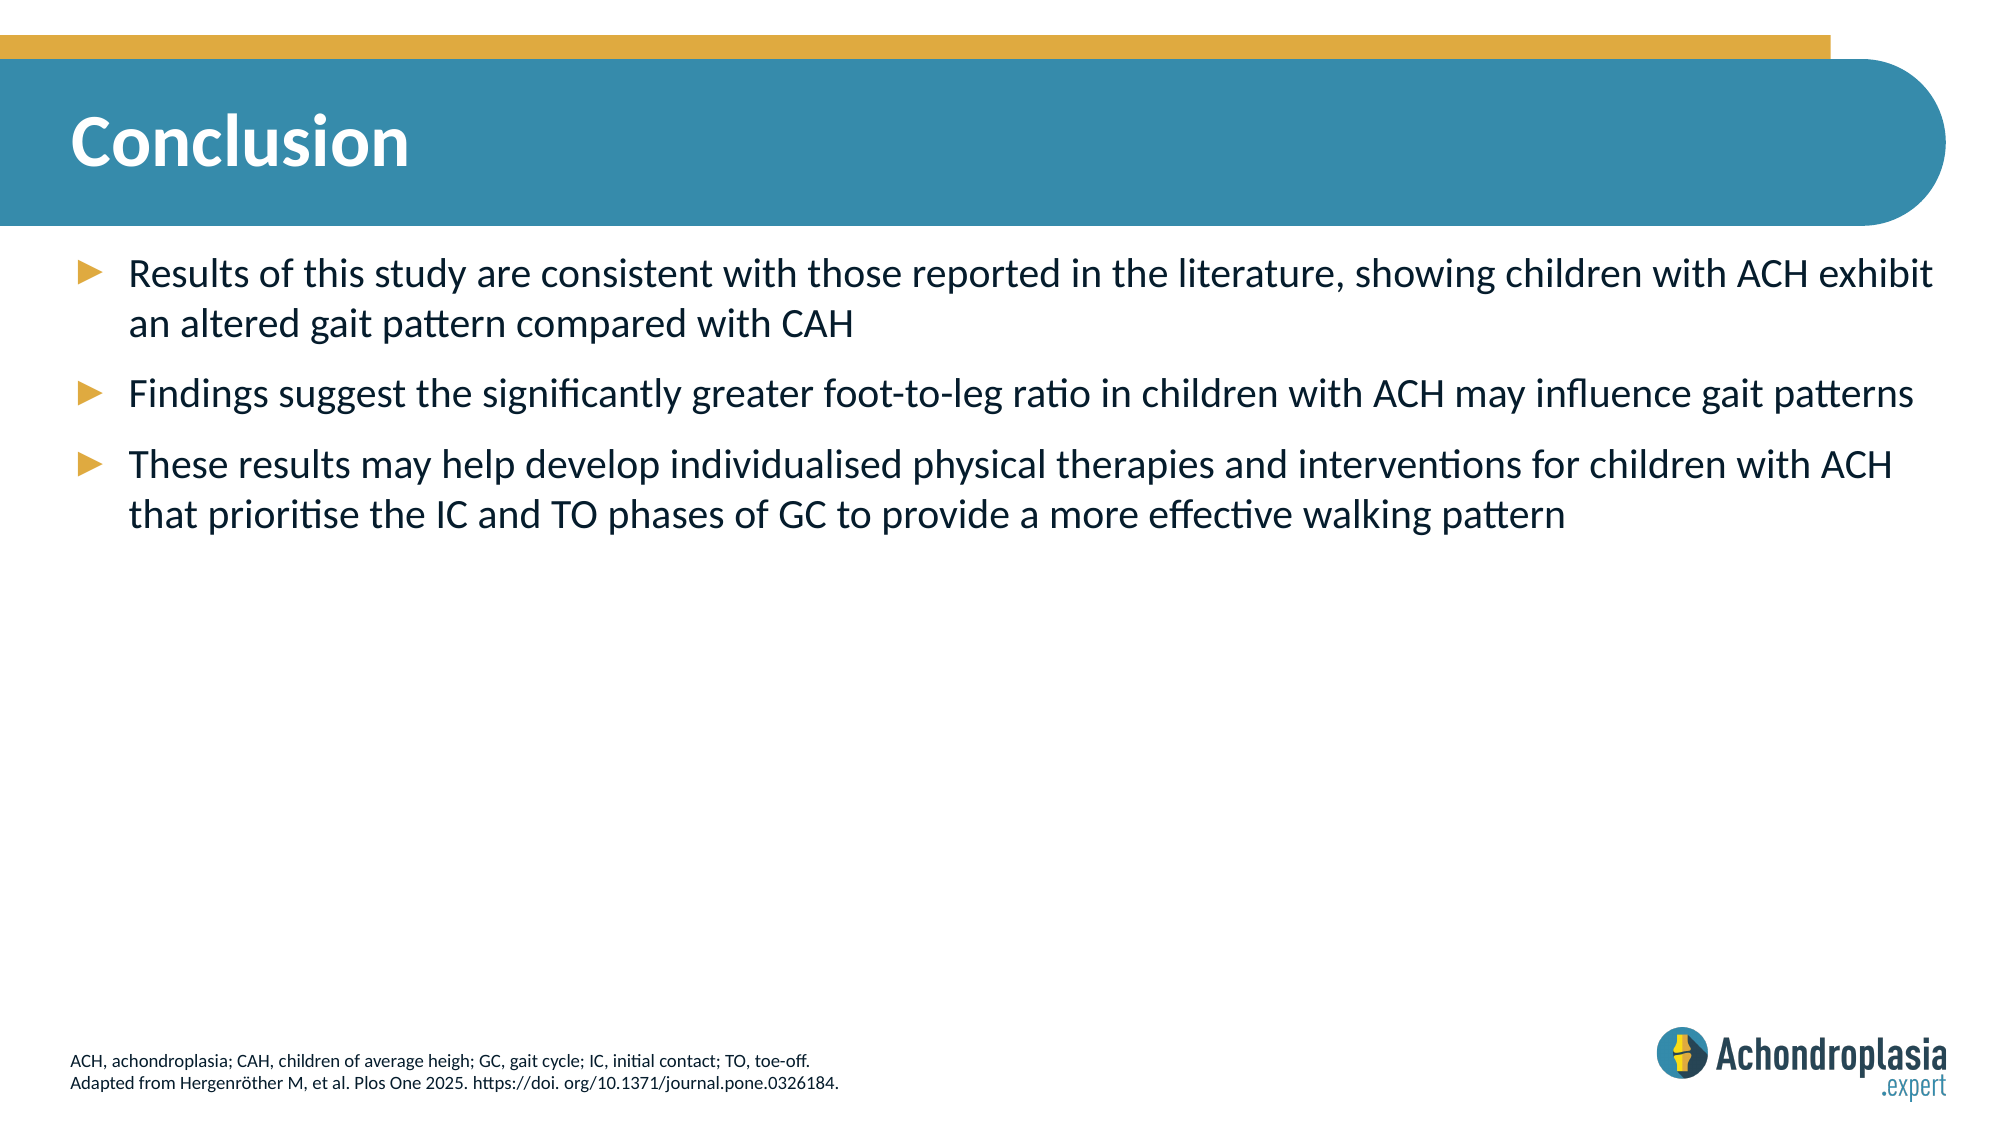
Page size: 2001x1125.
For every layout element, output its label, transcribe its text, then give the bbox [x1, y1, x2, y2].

picture [1656, 1027, 1947, 1102]
title Conclusion [56, 59, 1888, 225]
footer ACH, achondroplasia; CAH, children of average heigh; GC, gait cycle; IC, initial contact; TO, toe-off. Adapted from Hergenröther M, et al. Plos One 2025. https://doi. org/10.1371/journal.pone.0326184. [55, 1005, 1656, 1102]
list Results of this study are consistent with those reported in the literature, showing children with ACH exhibit an altered gait pattern compared with CAH Findings suggest the significantly greater foot-to-leg ratio in children with ACH may influence gait patterns These results may help develop individualised physical therapies and interventions for children with ACH that prioritise the IC and TO phases of GC to provide a more effective walking pattern [55, 237, 1972, 982]
